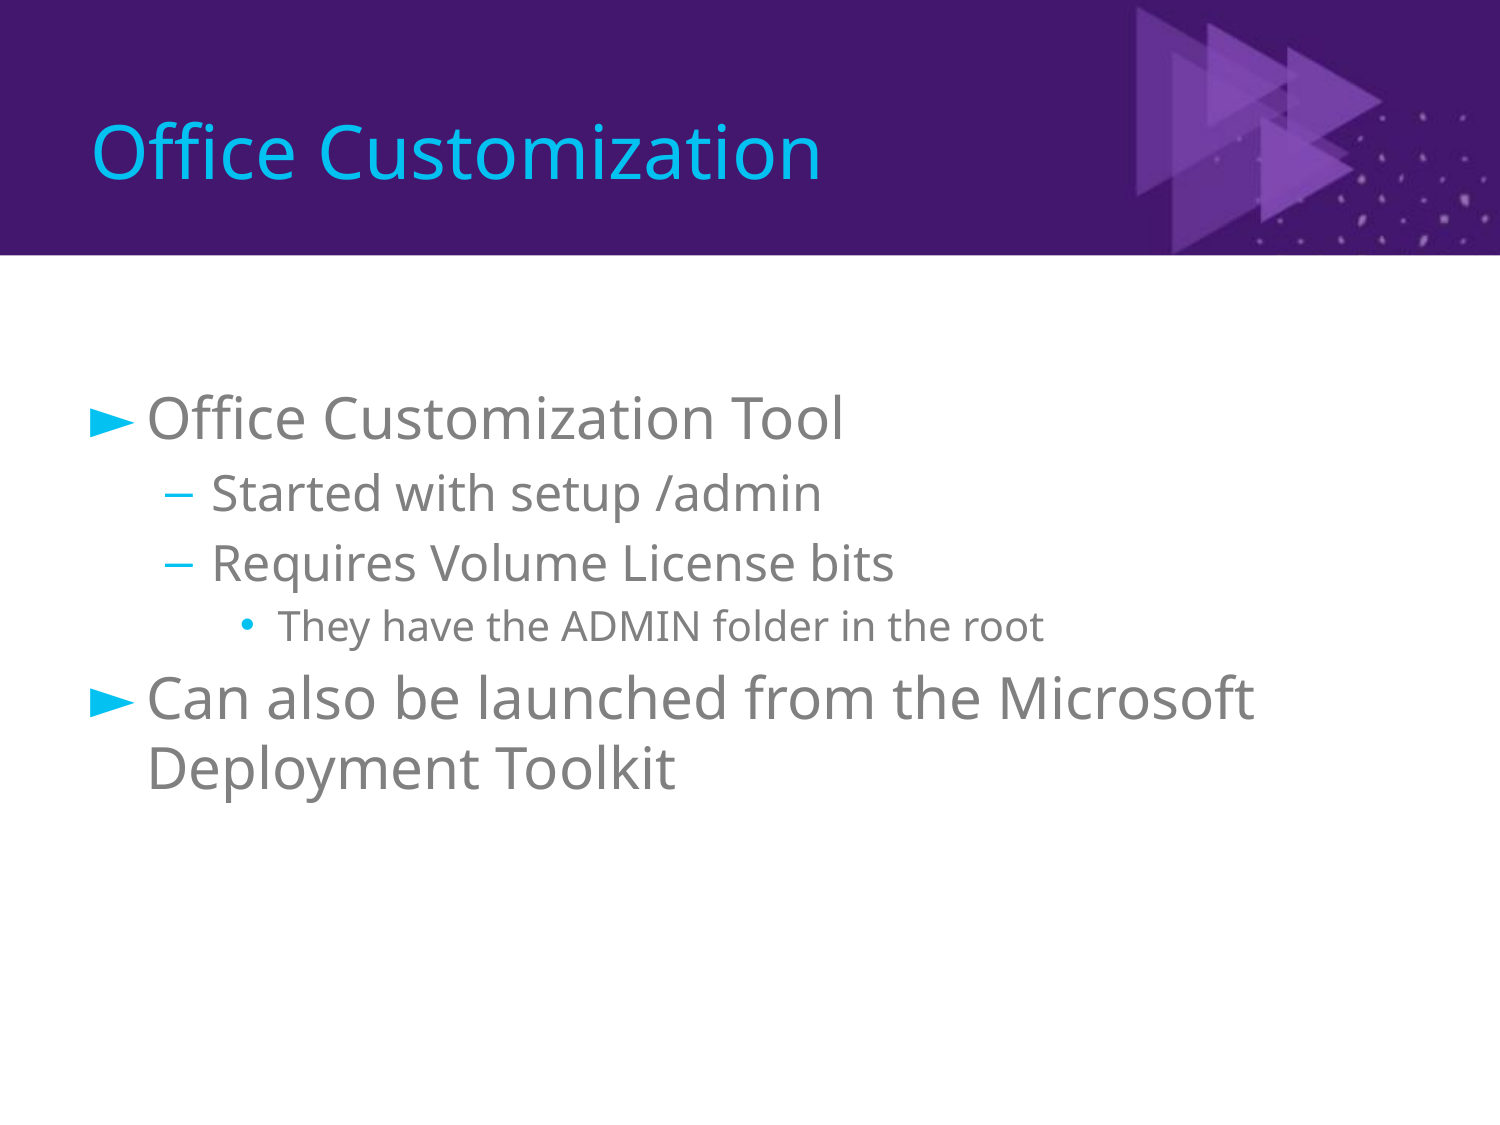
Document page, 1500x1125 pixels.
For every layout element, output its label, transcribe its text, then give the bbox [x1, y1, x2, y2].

title Office Customization [75, 56, 1425, 244]
list Office Customization Tool Started with setup /admin Requires Volume License bits They have the ADMIN folder in the root Can also be launched from the Microsoft Deployment Toolkit [75, 373, 1425, 1005]
picture [0, 0, 1500, 255]
